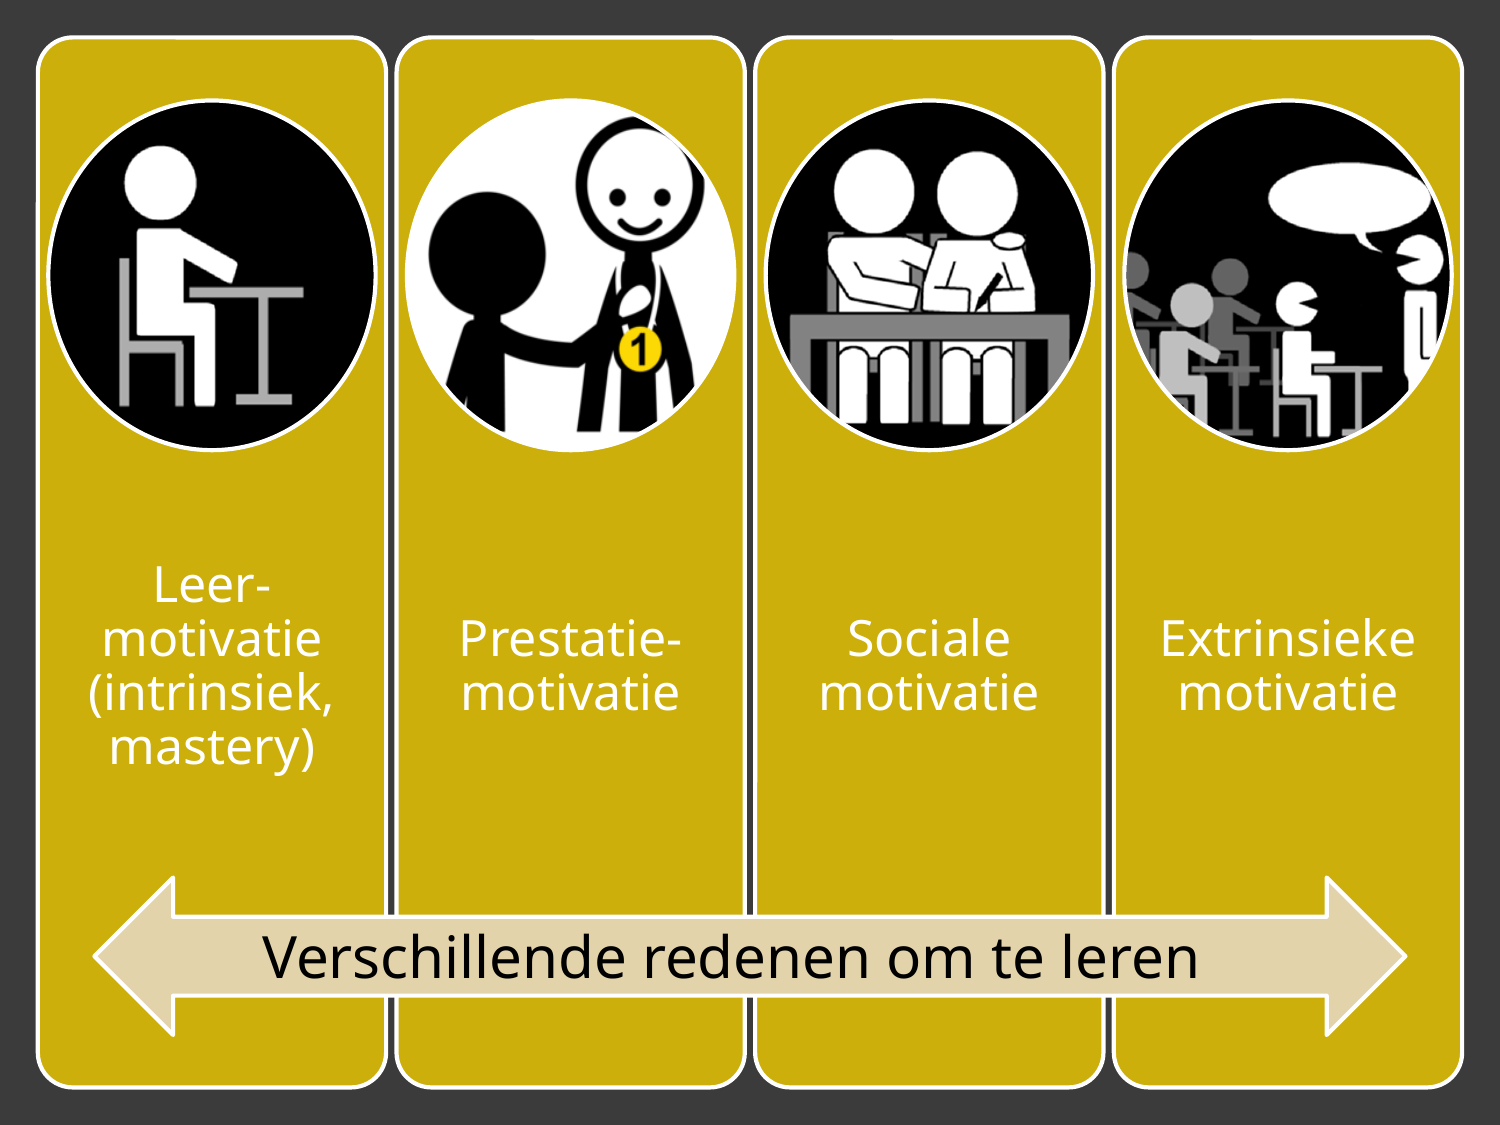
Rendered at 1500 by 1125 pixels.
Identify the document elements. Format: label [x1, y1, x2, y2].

text_box [37, 37, 1463, 1088]
